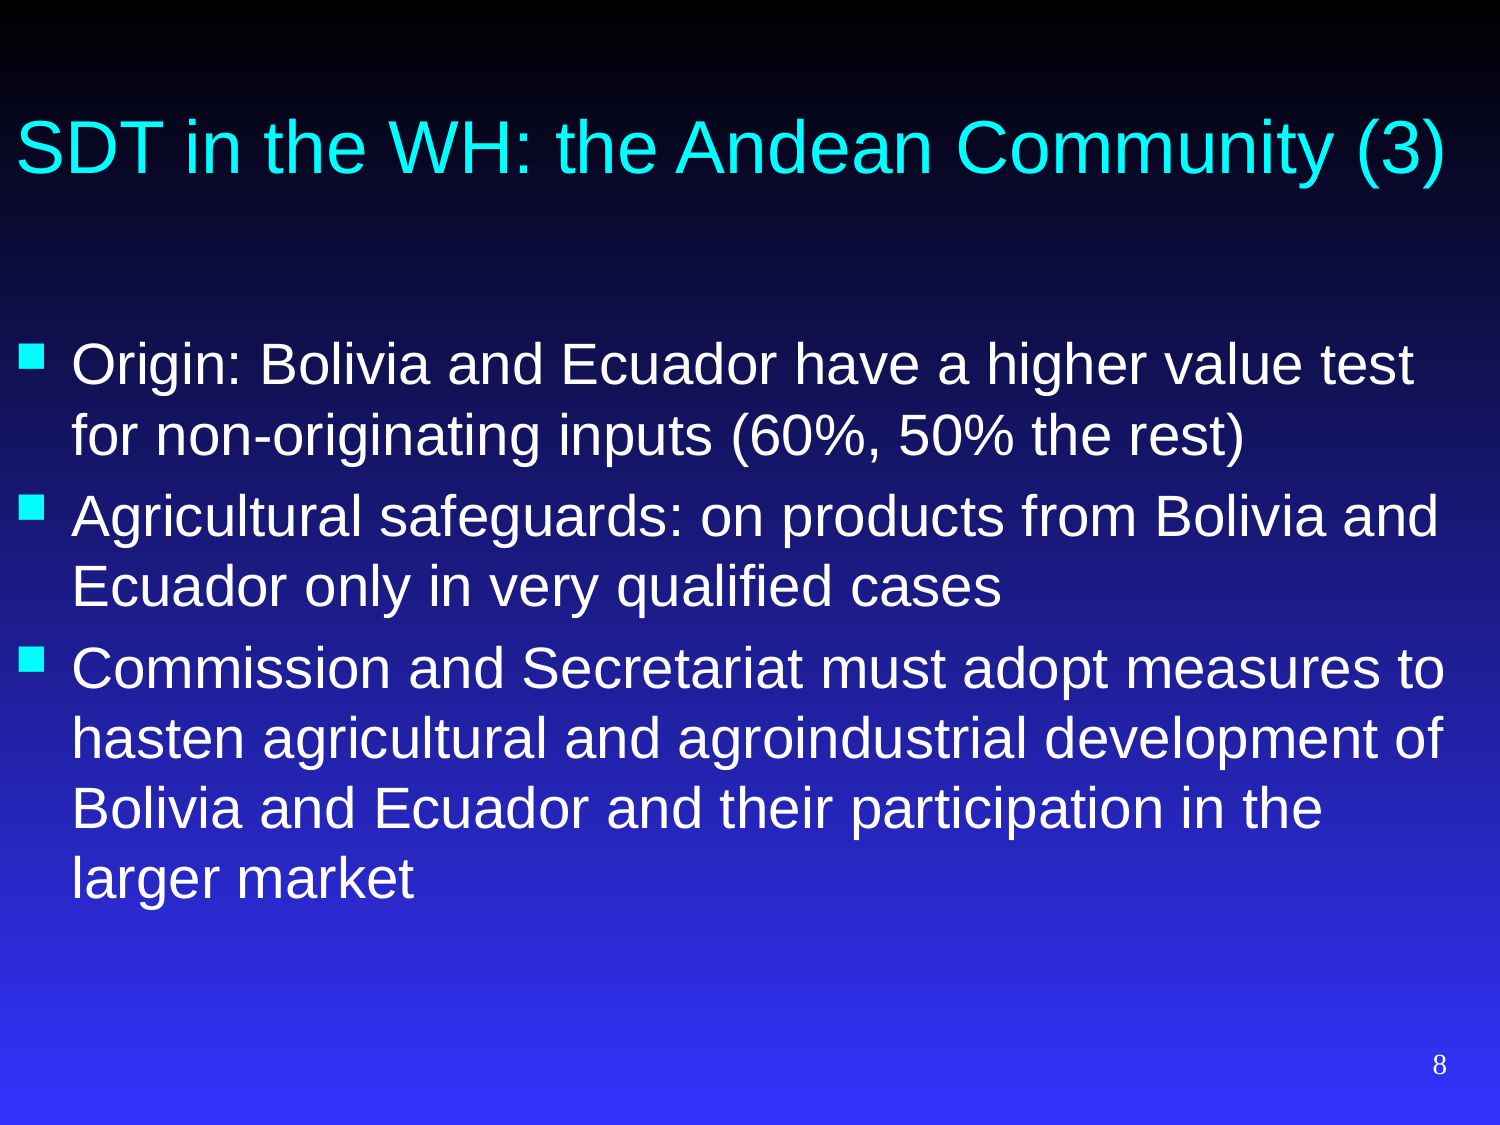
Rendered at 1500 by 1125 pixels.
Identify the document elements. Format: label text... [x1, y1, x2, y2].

title SDT in the WH: the Andean Community (3) [0, 49, 1500, 238]
list Origin: Bolivia and Ecuador have a higher value test for non-originating inputs (60%, 50% the rest) Agricultural safeguards: on products from Bolivia and Ecuador only in very qualified cases Commission and Secretariat must adopt measures to hasten agricultural and agroindustrial development of Bolivia and Ecuador and their participation in the larger market [0, 318, 1468, 1125]
